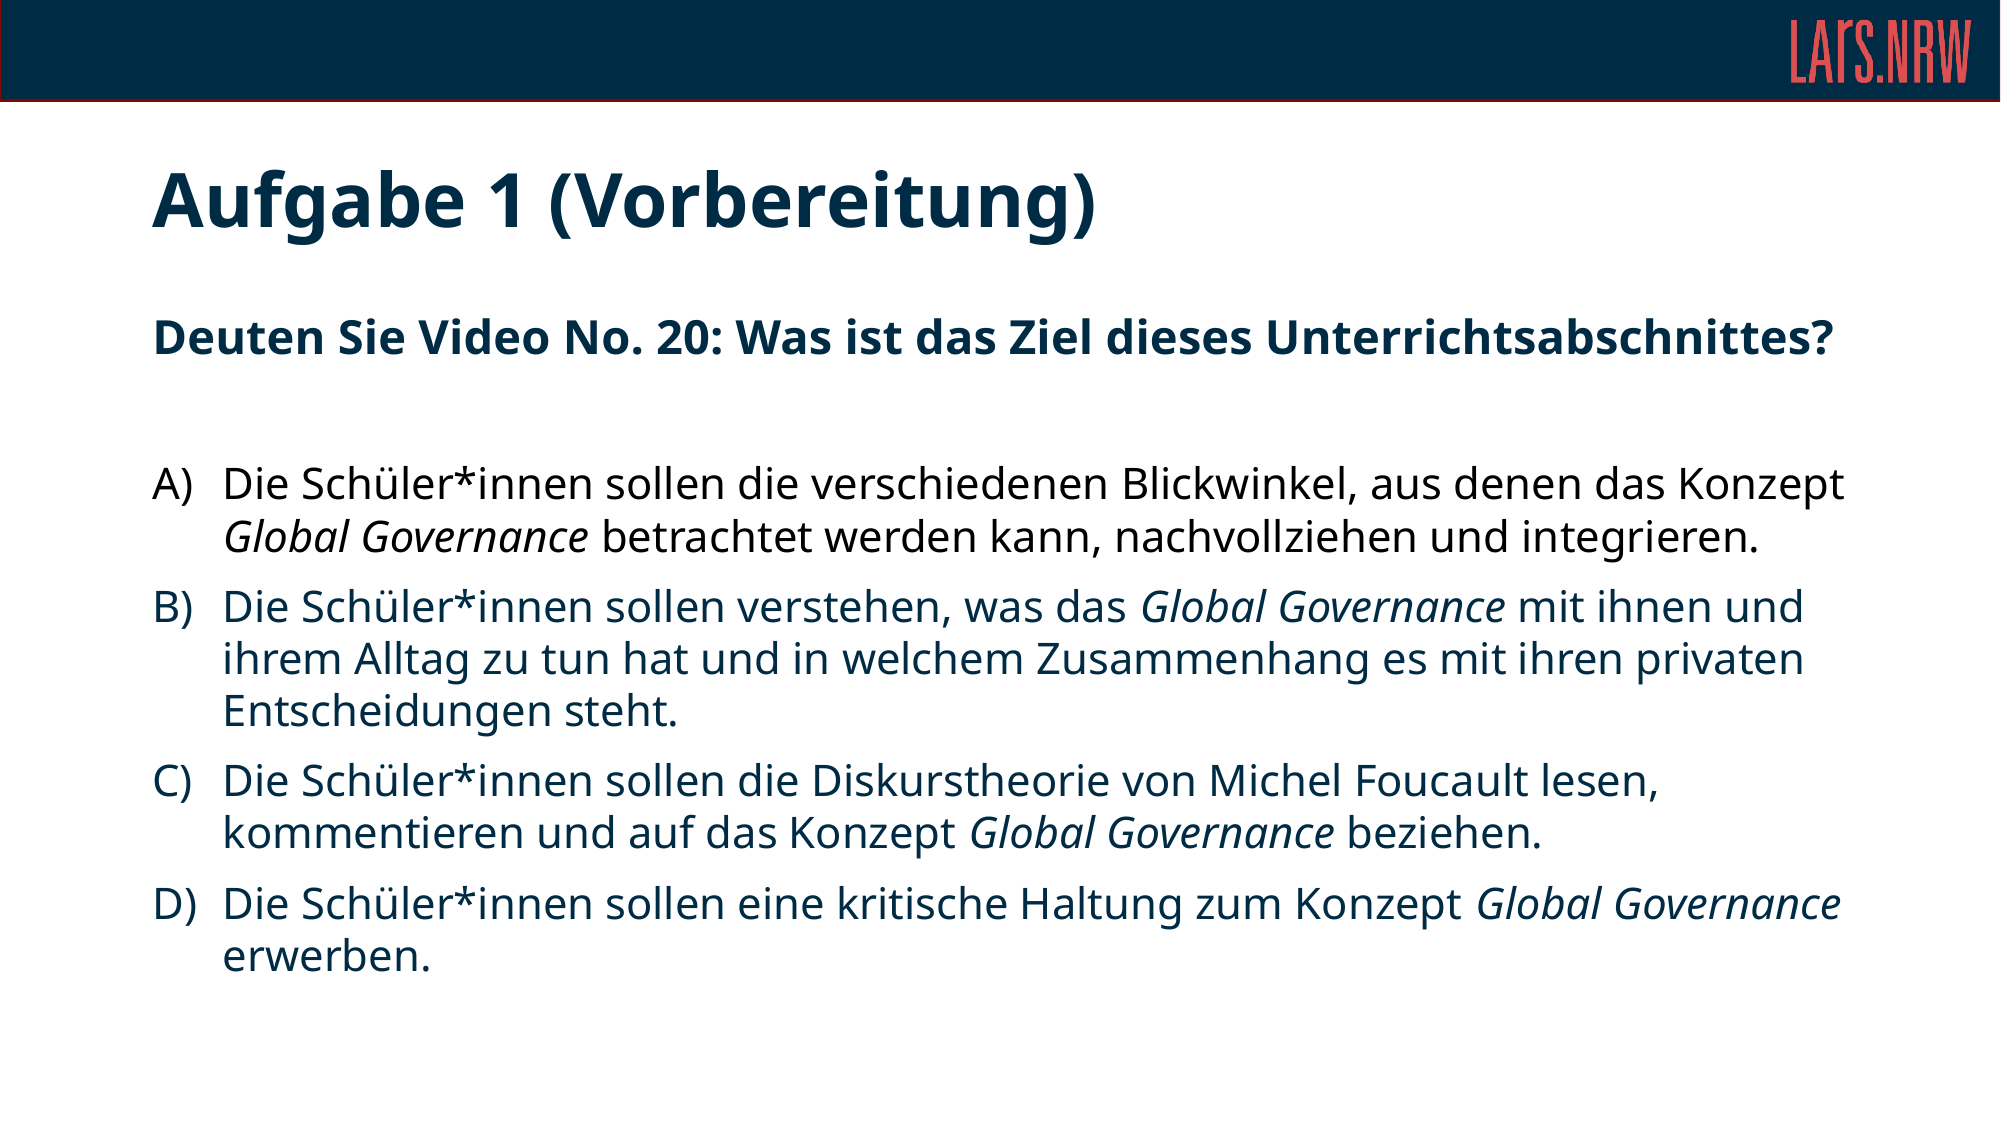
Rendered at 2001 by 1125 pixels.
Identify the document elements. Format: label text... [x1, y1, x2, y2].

title Aufgabe 1 (Vorbereitung) [137, 128, 1863, 278]
list Deuten Sie Video No. 20: Was ist das Ziel dieses Unterrichtsabschnittes? Die Schüler*innen sollen die verschiedenen Blickwinkel, aus denen das Konzept Global Governance betrachtet werden kann, nachvollziehen und integrieren. Die Schüler*innen sollen verstehen, was das Global Governance mit ihnen und ihrem Alltag zu tun hat und in welchem Zusammenhang es mit ihren privaten Entscheidungen steht. Die Schüler*innen sollen die Diskurstheorie von Michel Foucault lesen, kommentieren und auf das Konzept Global Governance beziehen. Die Schüler*innen sollen eine kritische Haltung zum Konzept Global Governance erwerben. [137, 299, 1863, 1014]
picture [1773, 6, 1977, 99]
